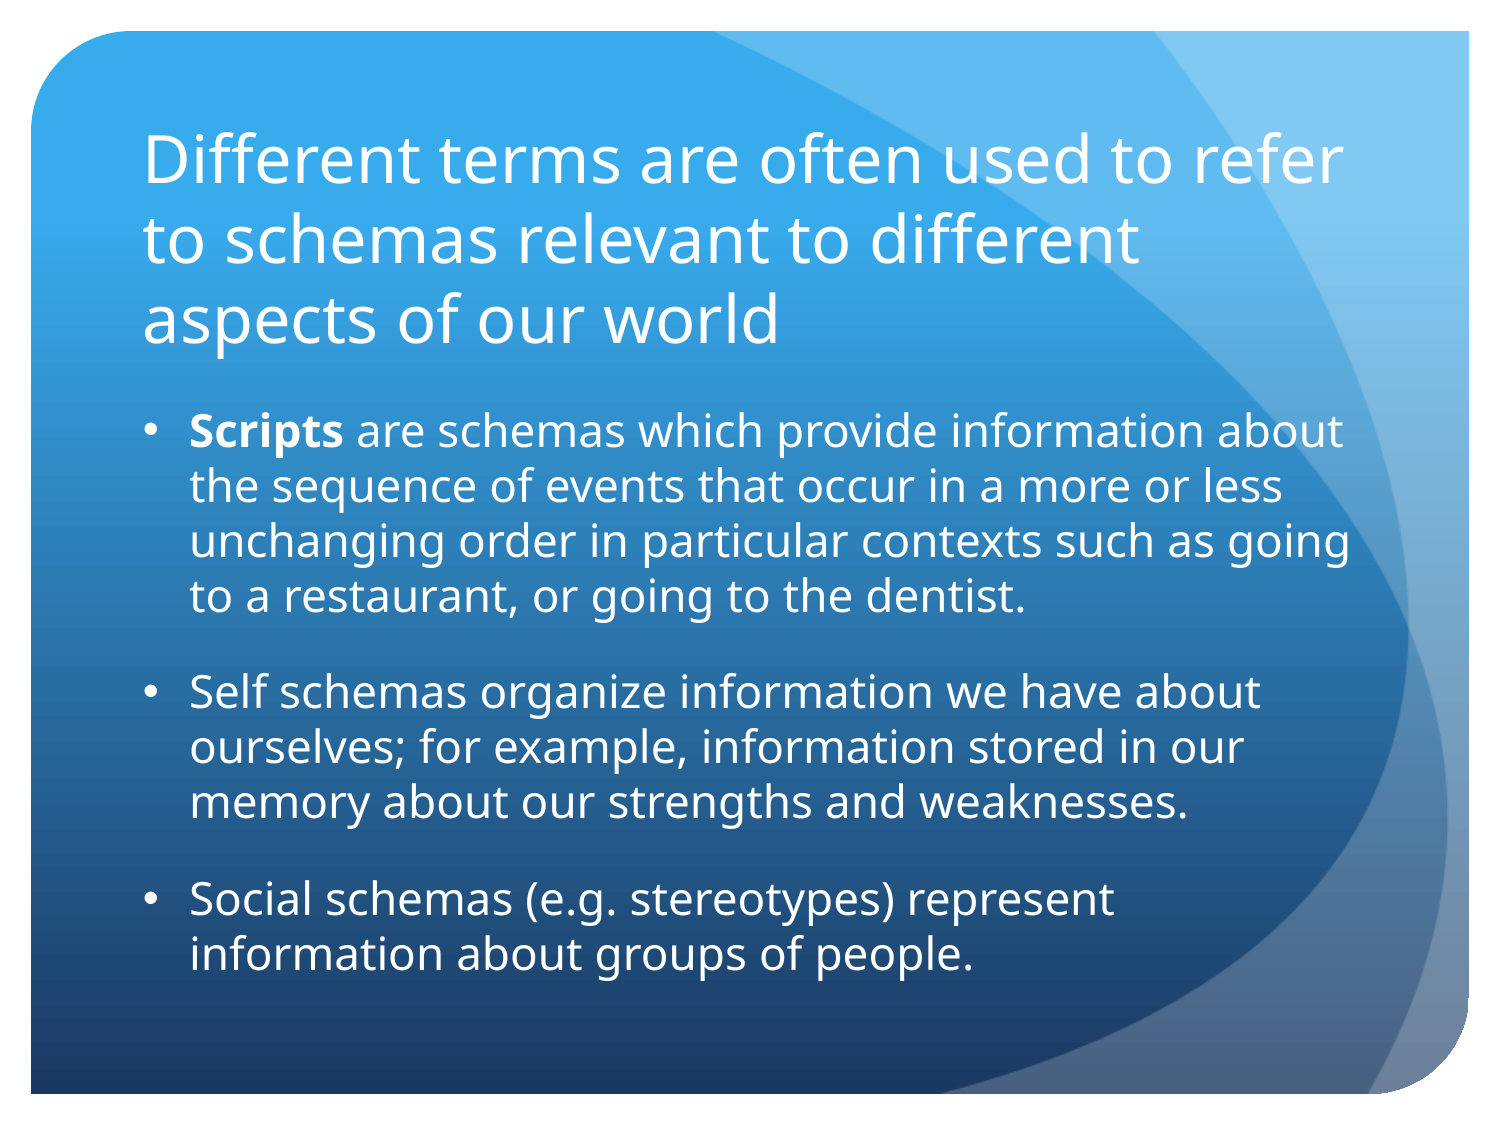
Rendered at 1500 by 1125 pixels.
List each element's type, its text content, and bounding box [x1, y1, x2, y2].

title Different terms are often used to refer to schemas relevant to different aspects of our world [127, 62, 1372, 364]
list Scripts are schemas which provide information about the sequence of events that occur in a more or less unchanging order in particular contexts such as going to a restaurant, or going to the dentist. Self schemas organize information we have about ourselves; for example, information stored in our memory about our strengths and weaknesses. Social schemas (e.g. stereotypes) represent information about groups of people. [127, 394, 1372, 991]
picture [24, 30, 1473, 1094]
